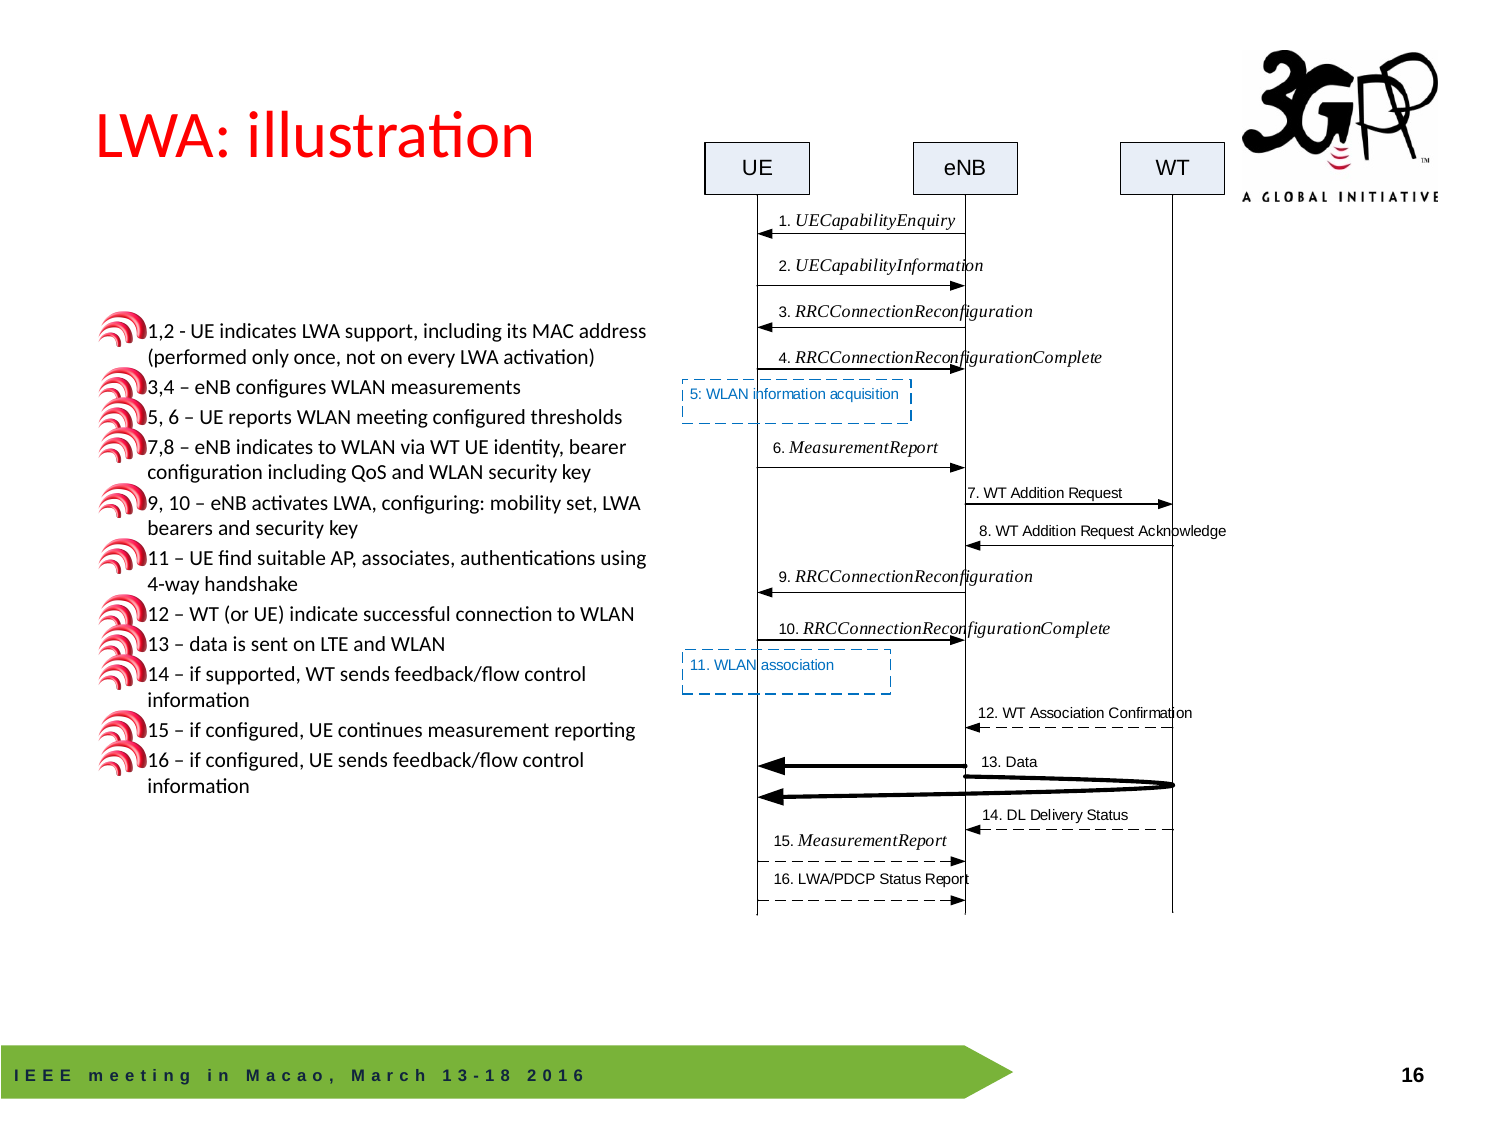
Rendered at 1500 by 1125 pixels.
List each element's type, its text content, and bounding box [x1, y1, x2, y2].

picture [95, 365, 137, 467]
picture [95, 708, 137, 780]
picture [679, 139, 1233, 917]
picture [95, 309, 137, 351]
title LWA: illustration [80, 37, 1201, 225]
list 1,2 - UE indicates LWA support, including its MAC address (performed only once, not on every LWA activation) 3,4 – eNB configures WLAN measurements 5, 6 – UE reports WLAN meeting configured thresholds 7,8 – eNB indicates to WLAN via WT UE identity, bearer configuration including QoS and WLAN security key 9, 10 – eNB activates LWA, configuring: mobility set, LWA bearers and security key 11 – UE find suitable AP, associates, authentications using 4-way handshake 12 – WT (or UE) indicate successful connection to WLAN 13 – data is sent on LTE and WLAN 14 – if supported, WT sends feedback/flow control information 15 – if configured, UE continues measurement reporting 16 – if configured, UE sends feedback/flow control information [80, 309, 667, 904]
picture [95, 536, 137, 578]
picture [95, 481, 137, 522]
picture [1242, 50, 1438, 202]
picture [95, 592, 137, 694]
